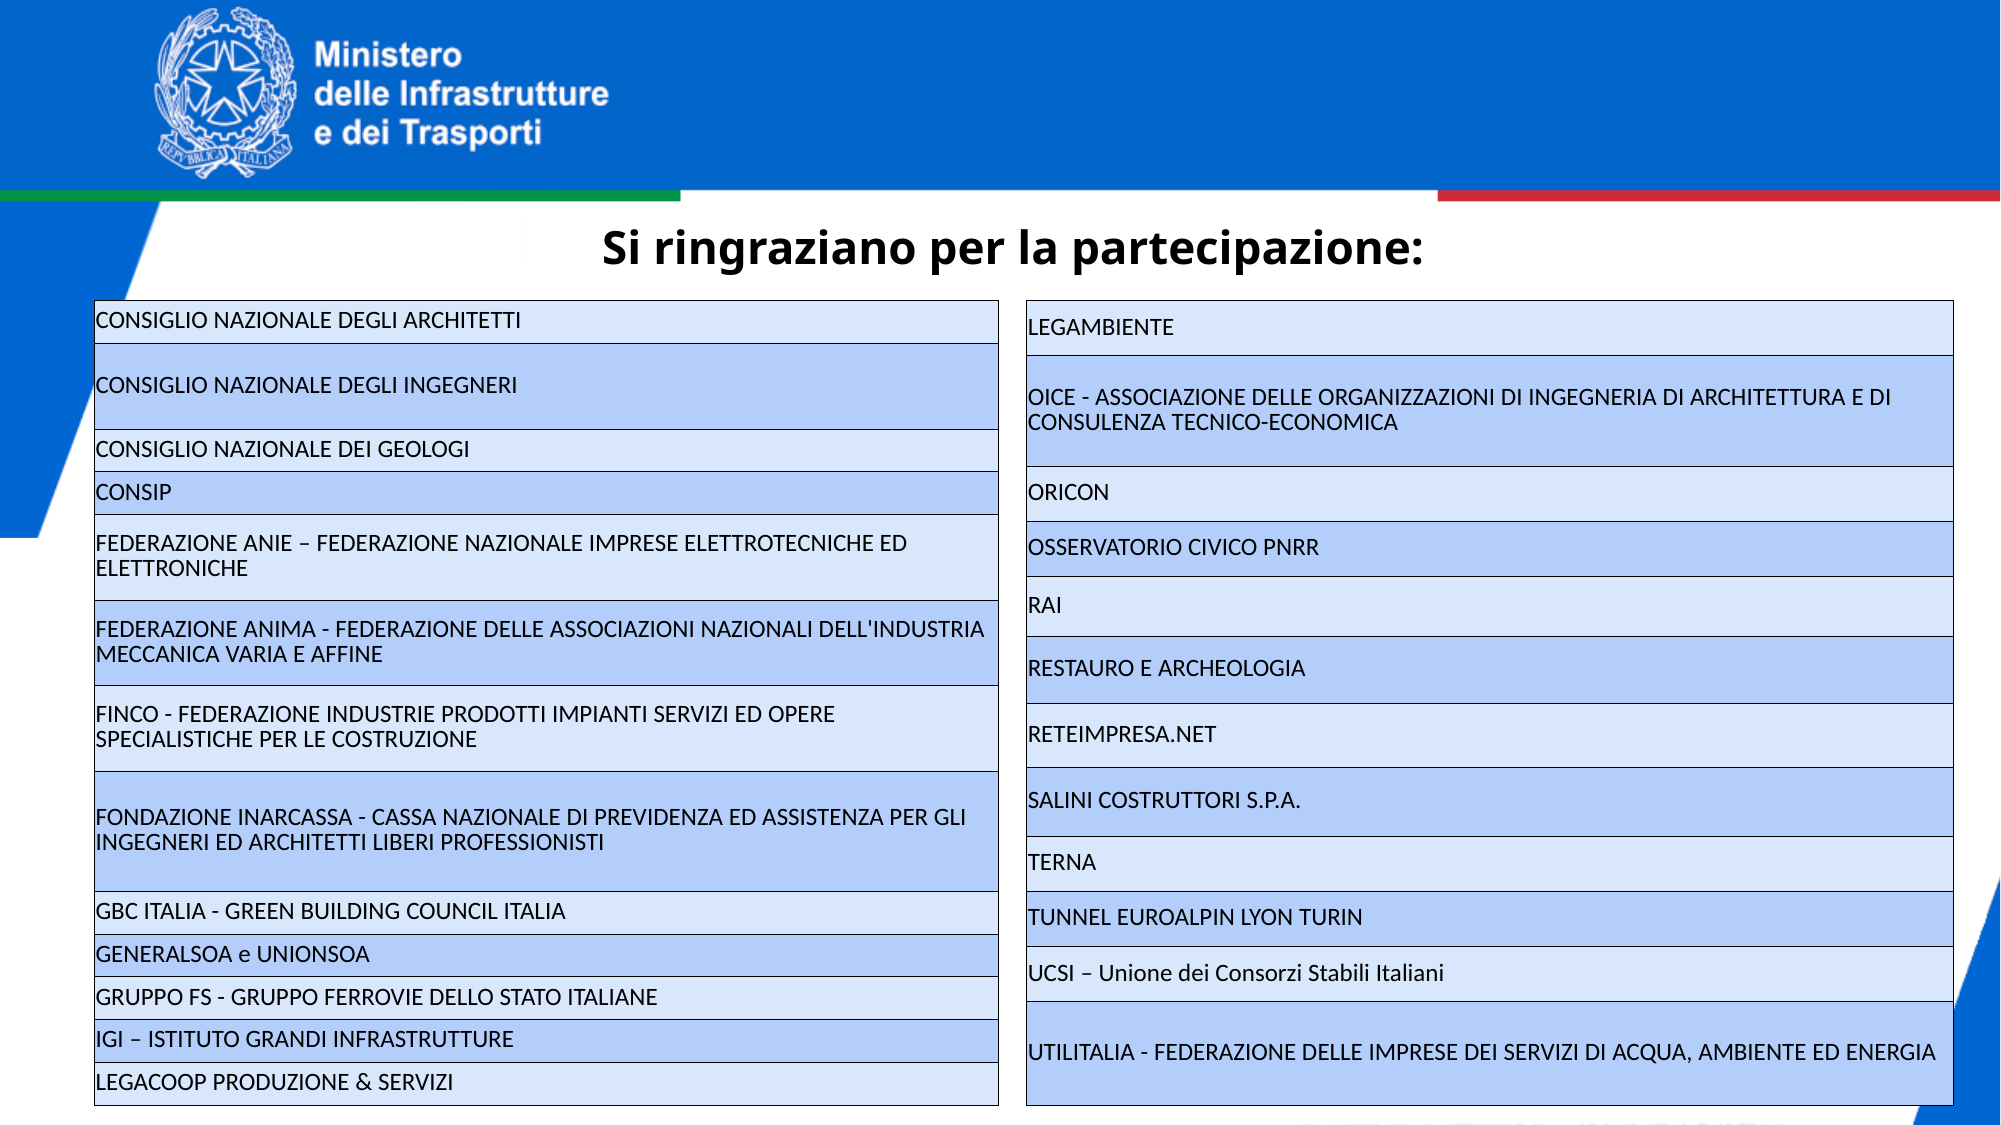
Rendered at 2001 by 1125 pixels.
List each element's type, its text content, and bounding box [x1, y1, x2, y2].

table_header LEGAMBIENTE [1027, 301, 1953, 355]
table_cell TUNNEL EUROALPIN LYON TURIN [1027, 892, 1953, 946]
table_cell OSSERVATORIO CIVICO PNRR [1027, 522, 1953, 576]
table_cell TERNA [1027, 837, 1953, 891]
table_cell CONSIP [95, 472, 998, 514]
table_cell FEDERAZIONE ANIMA - FEDERAZIONE DELLE ASSOCIAZIONI NAZIONALI DELL'INDUSTRIA MECCANICA VARIA E AFFINE [95, 601, 998, 685]
table_header CONSIGLIO NAZIONALE DEGLI ARCHITETTI [95, 301, 998, 343]
table_cell FEDERAZIONE ANIE – FEDERAZIONE NAZIONALE IMPRESE ELETTROTECNICHE ED ELETTRONICHE [95, 515, 998, 600]
table_cell UCSI – Unione dei Consorzi Stabili Italiani [1027, 947, 1953, 1001]
table_cell ORICON [1027, 467, 1953, 521]
table_cell FONDAZIONE INARCASSA - CASSA NAZIONALE DI PREVIDENZA ED ASSISTENZA PER GLI INGEGNERI ED ARCHITETTI LIBERI PROFESSIONISTI [95, 772, 998, 891]
table_cell GBC ITALIA - GREEN BUILDING COUNCIL ITALIA [95, 892, 998, 934]
table_cell OICE - ASSOCIAZIONE DELLE ORGANIZZAZIONI DI INGEGNERIA DI ARCHITETTURA E DI CONSULENZA TECNICO-ECONOMICA [1027, 356, 1953, 466]
text_box Si ringraziano per la partecipazione: [147, 211, 1880, 281]
picture [0, 0, 2001, 1125]
table_cell IGI – ISTITUTO GRANDI INFRASTRUTTURE [95, 1020, 998, 1062]
table_cell GENERALSOA e UNIONSOA [95, 935, 998, 976]
table_cell SALINI COSTRUTTORI S.P.A. [1027, 768, 1953, 836]
table_cell GRUPPO FS - GRUPPO FERROVIE DELLO STATO ITALIANE [95, 977, 998, 1019]
table_cell RESTAURO E ARCHEOLOGIA [1027, 637, 1953, 703]
table_cell UTILITALIA - FEDERAZIONE DELLE IMPRESE DEI SERVIZI DI ACQUA, AMBIENTE ED ENERGIA [1027, 1002, 1953, 1105]
table_cell CONSIGLIO NAZIONALE DEI GEOLOGI [95, 430, 998, 471]
table_cell RETEIMPRESA.NET [1027, 704, 1953, 767]
table_cell LEGACOOP PRODUZIONE & SERVIZI [95, 1063, 998, 1105]
table_cell FINCO - FEDERAZIONE INDUSTRIE PRODOTTI IMPIANTI SERVIZI ED OPERE SPECIALISTICHE PER LE COSTRUZIONE [95, 686, 998, 771]
table_cell RAI [1027, 577, 1953, 636]
table_cell CONSIGLIO NAZIONALE DEGLI INGEGNERI [95, 344, 998, 429]
